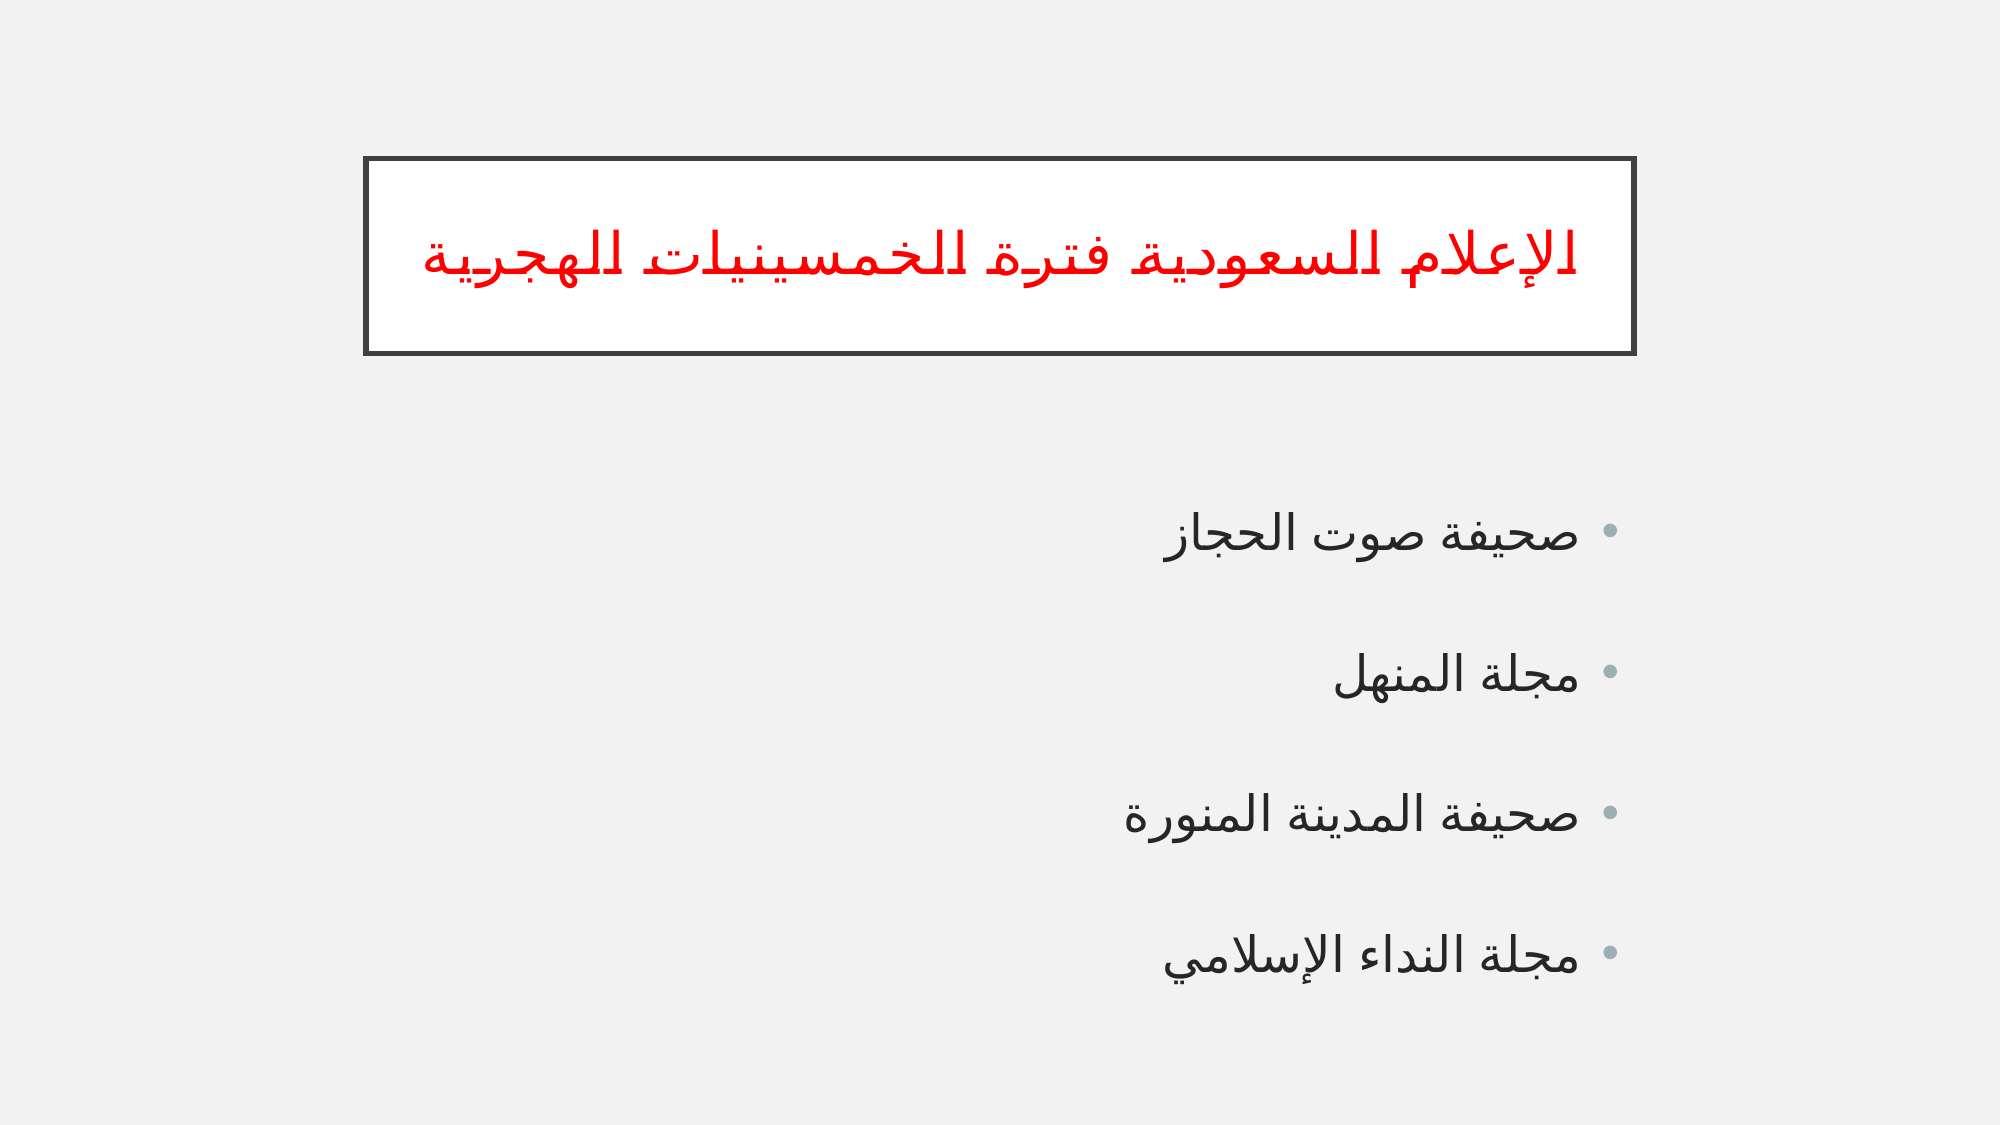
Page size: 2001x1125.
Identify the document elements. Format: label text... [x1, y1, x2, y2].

list صحيفة صوت الحجاز مجلة المنهل صحيفة المدينة المنورة مجلة النداء الإسلامي [366, 432, 1634, 942]
title الإعلام السعودية فترة الخمسينيات الهجرية [363, 156, 1637, 356]
